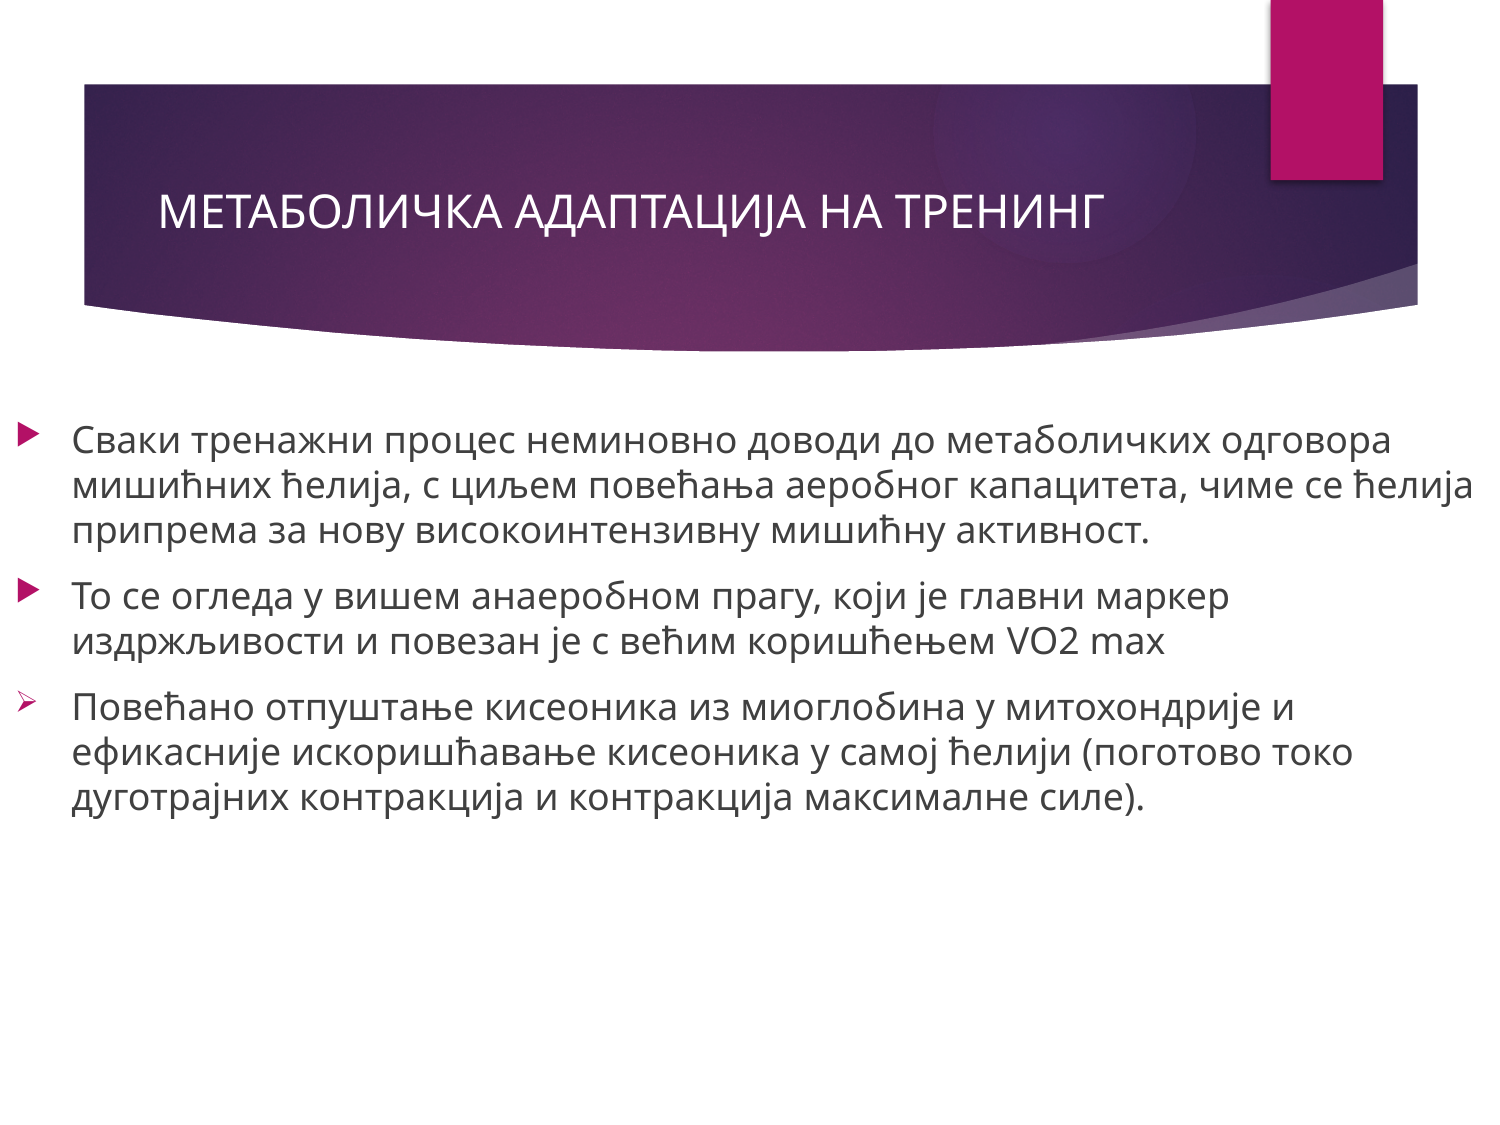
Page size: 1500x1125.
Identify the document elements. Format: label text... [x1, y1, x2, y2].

list Сваки тренажни процес неминовно доводи до метаболичких одговора мишићних ћелија, с циљем повећања аеробног капацитета, чиме се ћелија припрема за нову високоинтензивну мишићну активност. То се огледа у вишем анаеробном прагу, који је главни маркер издржљивости и повезан је с већим коришћењем VO2 max Повећано отпуштање кисеоника из миоглобина у митохондрије и ефикасније искоришћавање кисеоника у самој ћелији (поготово токо дуготрајних контракција и контракција максималне силе). [0, 408, 1500, 988]
title МЕТАБОЛИЧКА АДАПТАЦИЈА НА ТРЕНИНГ [142, 152, 1183, 269]
